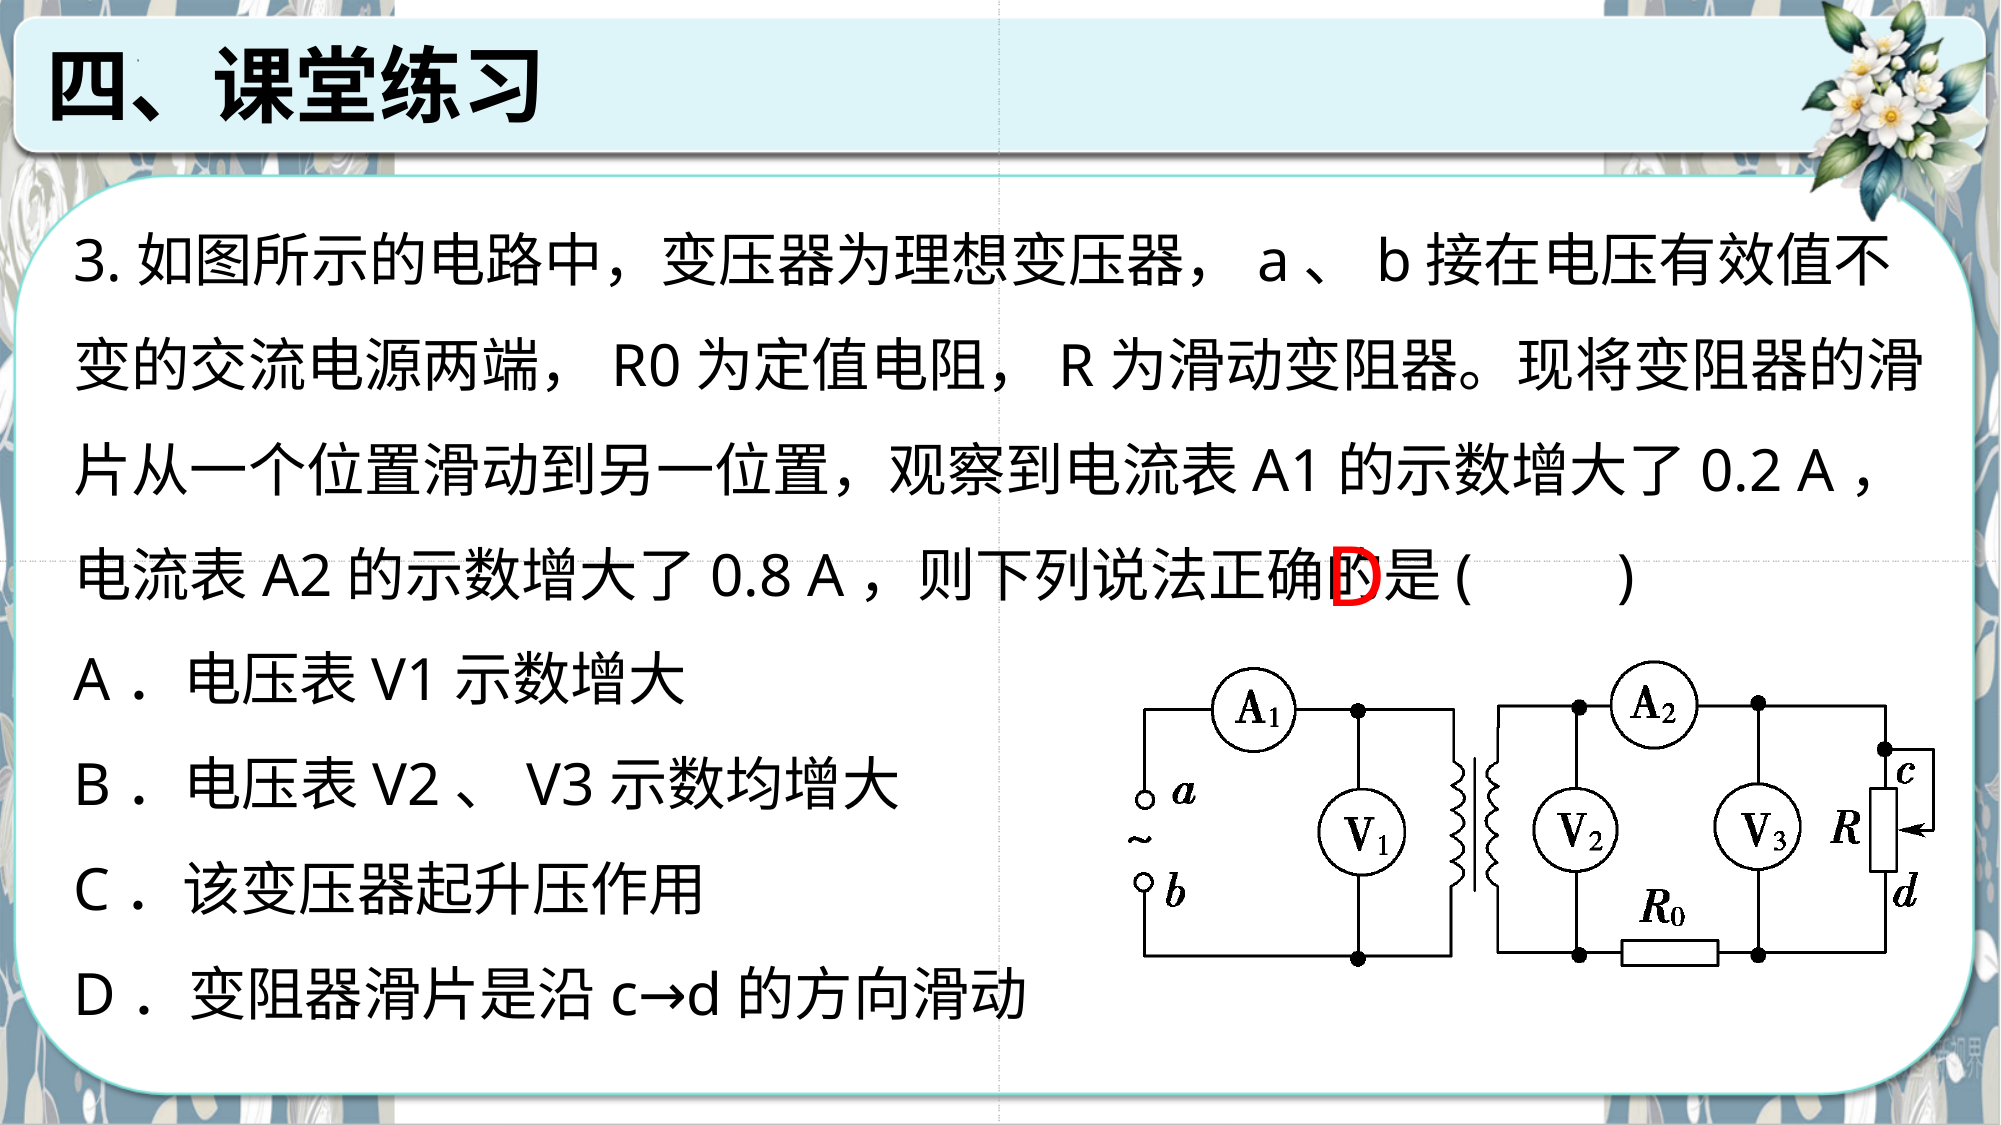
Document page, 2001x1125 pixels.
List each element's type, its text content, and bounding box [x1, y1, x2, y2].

picture [0, 0, 2001, 1125]
text_box D [1310, 515, 1451, 631]
text_box 3.如图所示的电路中，变压器为理想变压器，a、b接在电压有效值不变的交流电源两端，R0为定值电阻，R为滑动变阻器。现将变阻器的滑片从一个位置滑动到另一位置，观察到电流表A1的示数增大了0.2 A，电流表A2的示数增大了0.8 A，则下列说法正确的是( ) A．电压表V1示数增大 B．电压表V2、V3示数均增大 C．该变压器起升压作用 D．变阻器滑片是沿c→d的方向滑动 [58, 180, 1941, 1035]
text_box 四、课堂练习 [31, 25, 1228, 141]
